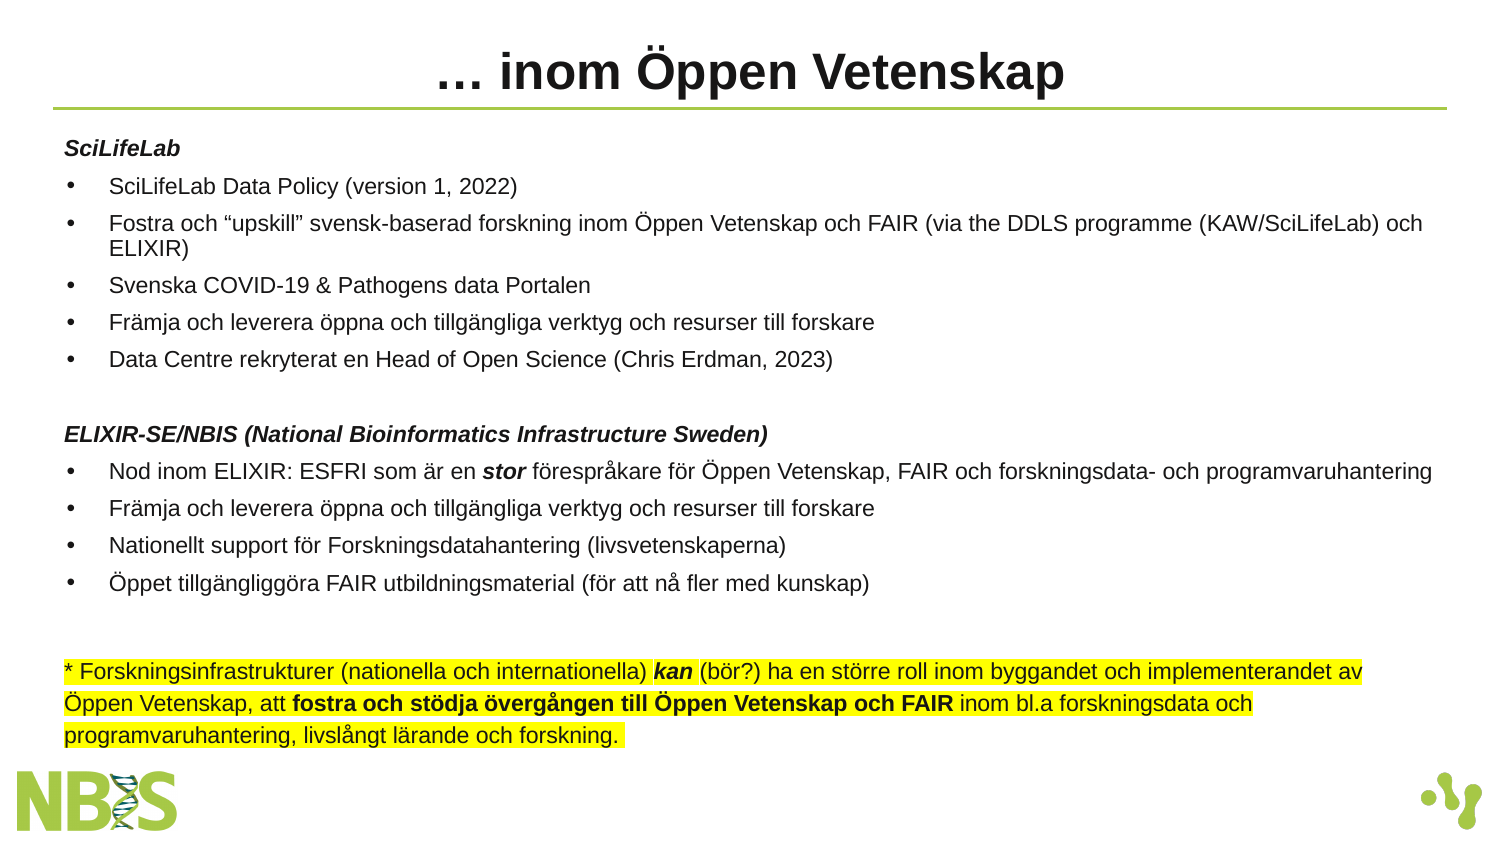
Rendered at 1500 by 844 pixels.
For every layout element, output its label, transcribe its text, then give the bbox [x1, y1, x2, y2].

title … inom Öppen Vetenskap [53, 39, 1447, 107]
picture [1419, 771, 1483, 831]
list SciLifeLab SciLifeLab Data Policy (version 1, 2022) Fostra och “upskill” svensk-baserad forskning inom Öppen Vetenskap och FAIR (via the DDLS programme (KAW/SciLifeLab) och ELIXIR) Svenska COVID-19 & Pathogens data Portalen Främja och leverera öppna och tillgängliga verktyg och resurser till forskare Data Centre rekryterat en Head of Open Science (Chris Erdman, 2023) ELIXIR-SE/NBIS (National Bioinformatics Infrastructure Sweden) Nod inom ELIXIR: ESFRI som är en stor förespråkare för Öppen Vetenskap, FAIR och forskningsdata- och programvaruhantering Främja och leverera öppna och tillgängliga verktyg och resurser till forskare Nationellt support för Forskningsdatahantering (livsvetenskaperna) Öppet tillgängliggöra FAIR utbildningsmaterial (för att nå fler med kunskap) * Forskningsinfrastrukturer (nationella och internationella) kan (bör?) ha en större roll inom byggandet och implementerandet av Öppen Vetenskap, att fostra och stödja övergången till Öppen Vetenskap och FAIR inom bl.a forskningsdata och programvaruhantering, livslångt lärande och forskning. [53, 131, 1447, 785]
picture [17, 771, 178, 831]
